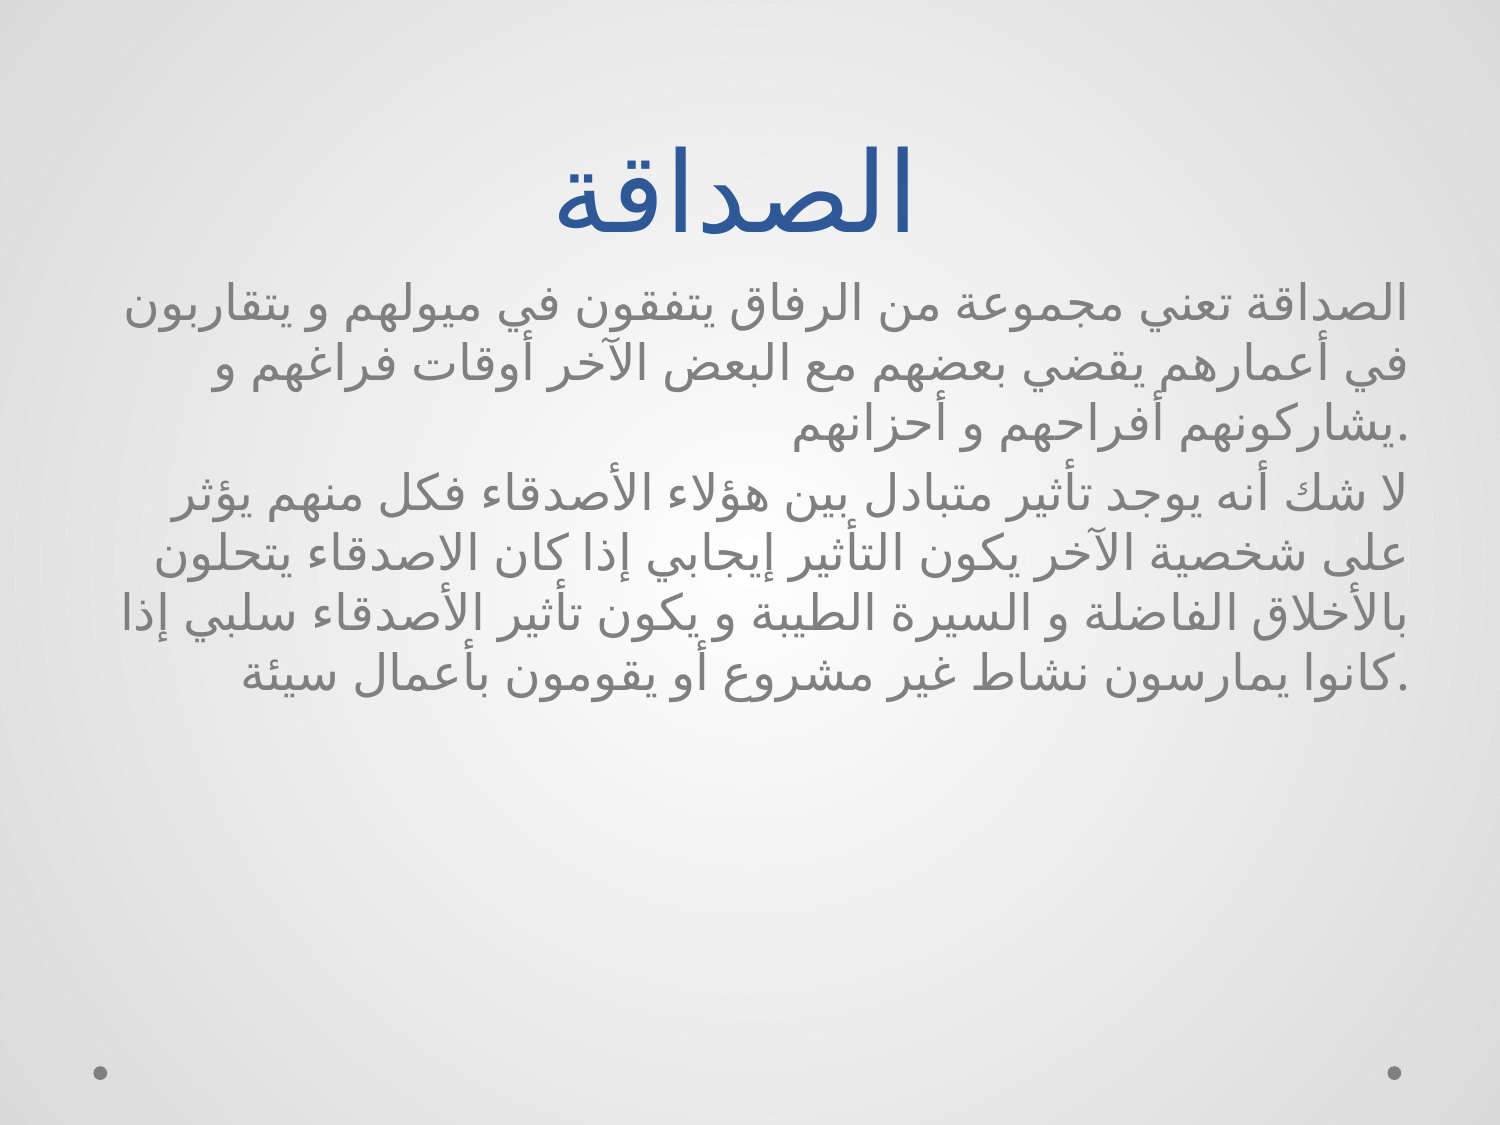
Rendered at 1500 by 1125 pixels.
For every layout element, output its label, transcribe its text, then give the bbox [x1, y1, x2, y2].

list الصداقة تعني مجموعة من الرفاق يتفقون في ميولهم و يتقاربون في أعمارهم يقضي بعضهم مع البعض الآخر أوقات فراغهم و يشاركونهم أفراحهم و أحزانهم. لا شك أنه يوجد تأثير متبادل بين هؤلاء الأصدقاء فكل منهم يؤثر على شخصية الآخر يكون التأثير إيجابي إذا كان الاصدقاء يتحلون بالأخلاق الفاضلة و السيرة الطيبة و يكون تأثير الأصدقاء سلبي إذا كانوا يمارسون نشاط غير مشروع أو يقومون بأعمال سيئة. [75, 262, 1425, 1005]
title الصداقة [75, 0, 1425, 262]
